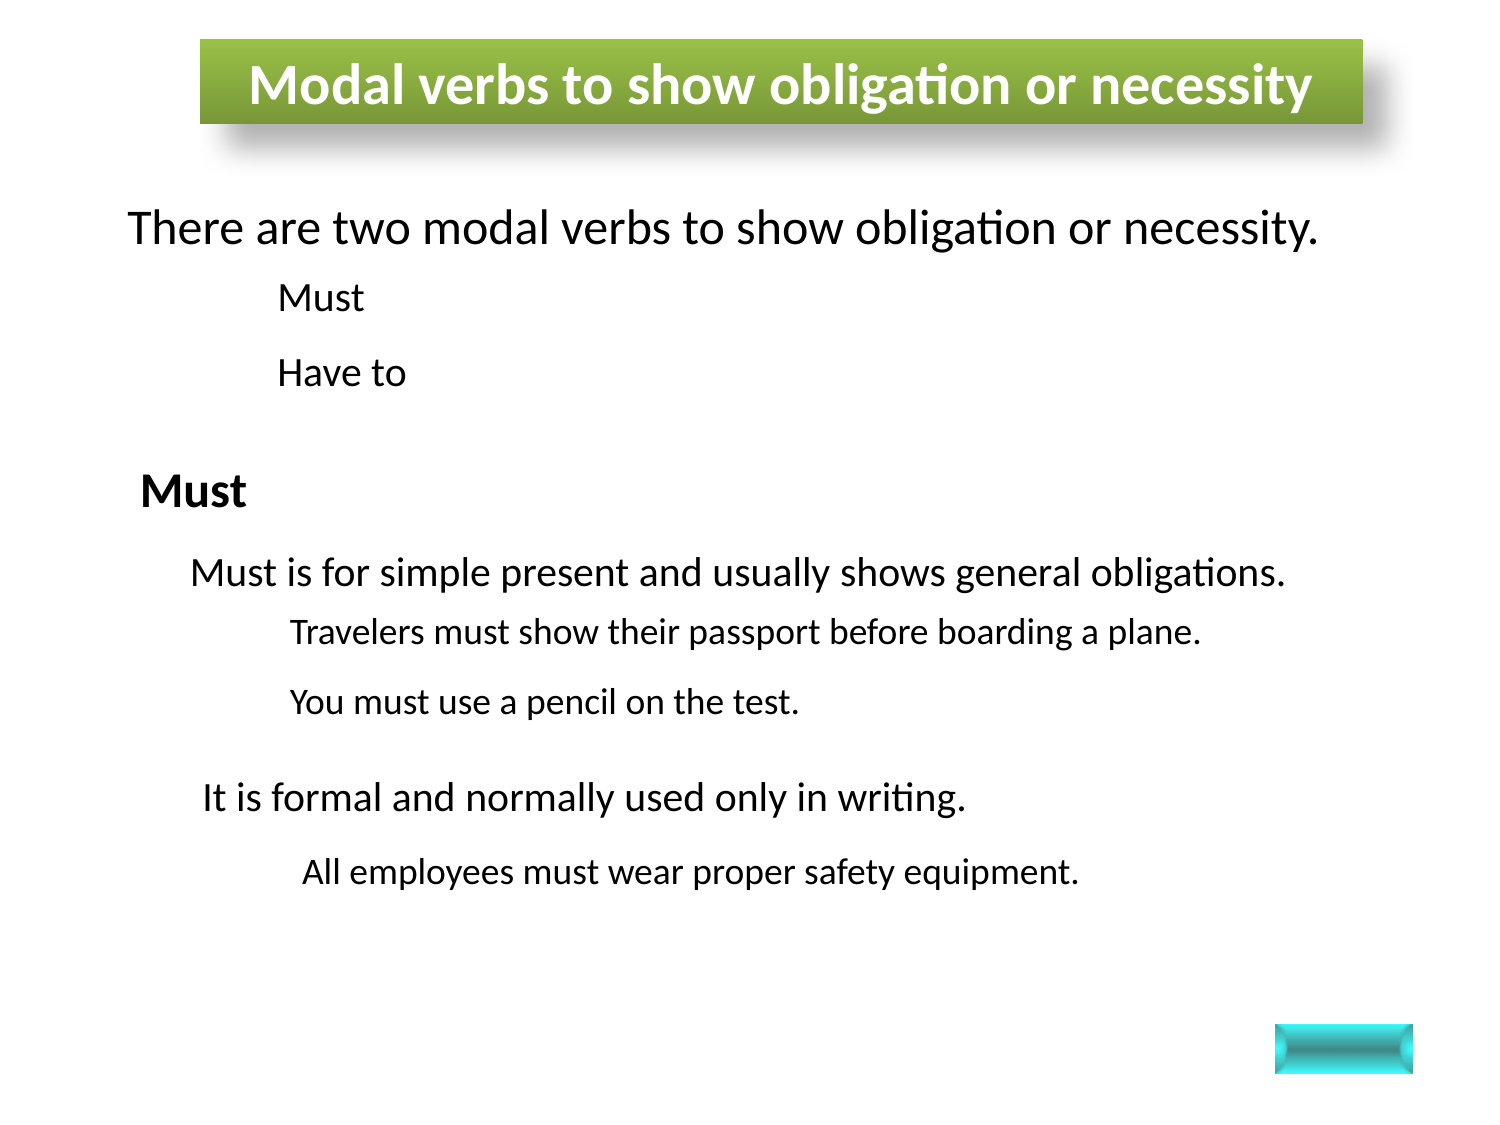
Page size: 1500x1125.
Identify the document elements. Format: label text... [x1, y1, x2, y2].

text_box Must Have to [262, 262, 438, 403]
text_box All employees must wear proper safety equipment. [287, 839, 1250, 900]
text_box Modal verbs to show obligation or necessity [200, 39, 1363, 124]
text_box It is formal and normally used only in writing. [187, 762, 1000, 828]
text_box Must is for simple present and usually shows general obligations. [174, 537, 1325, 603]
text_box Must [124, 449, 275, 525]
picture [1274, 1024, 1413, 1074]
text_box There are two modal verbs to show obligation or necessity. [112, 187, 1350, 263]
text_box Travelers must show their passport before boarding a plane. You must use a pencil on the test. [274, 599, 1238, 730]
